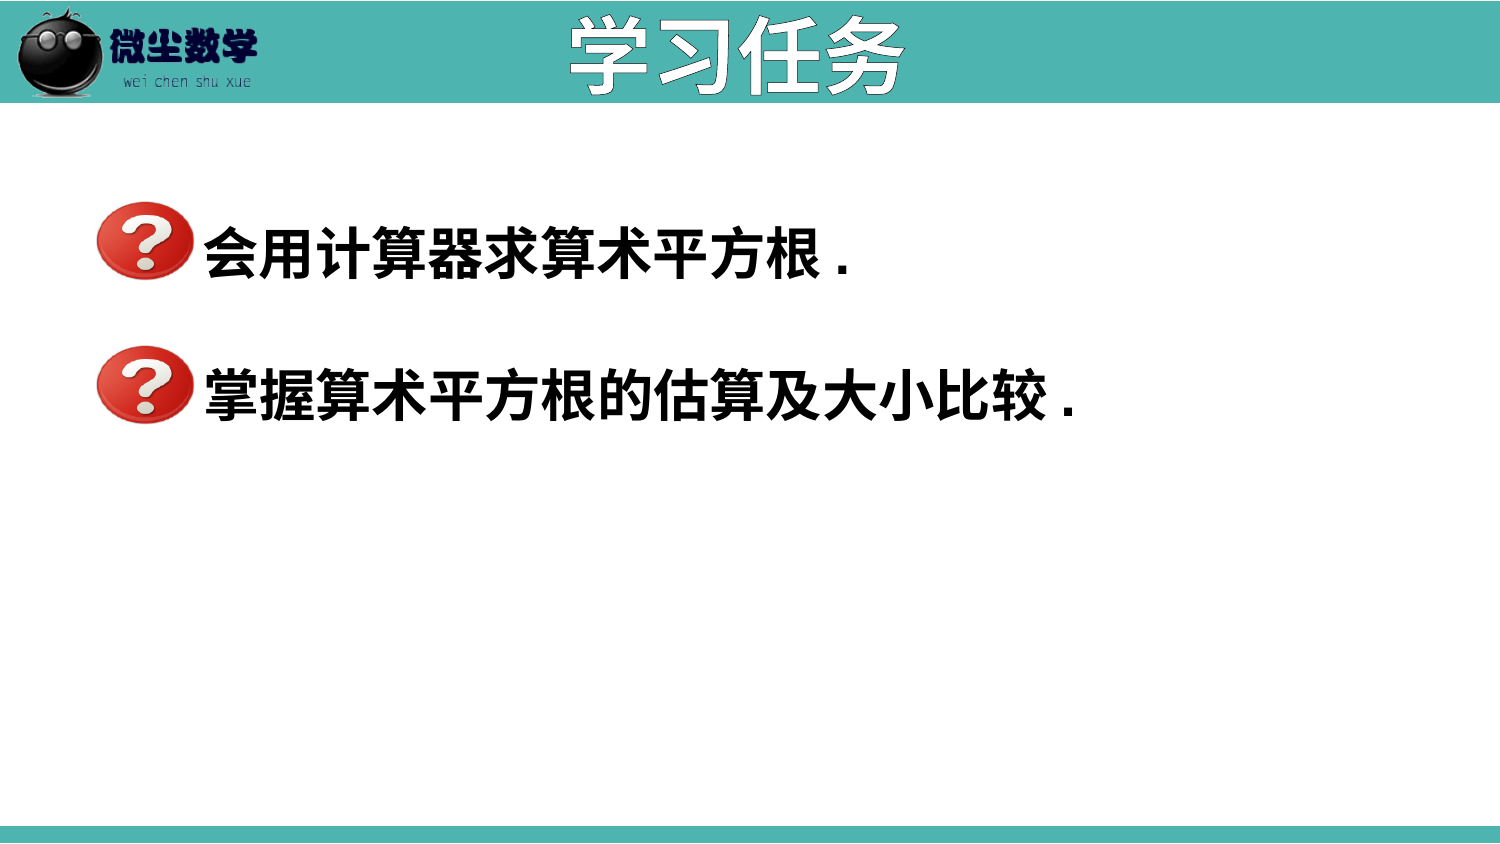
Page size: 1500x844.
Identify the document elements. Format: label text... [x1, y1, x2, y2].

text_box 学习任务 [554, 0, 920, 111]
picture [0, 1, 1500, 843]
text_box 掌握算术平方根的估算及大小比较. [191, 334, 1483, 434]
text_box 会用计算器求算术平方根. [191, 192, 1326, 292]
